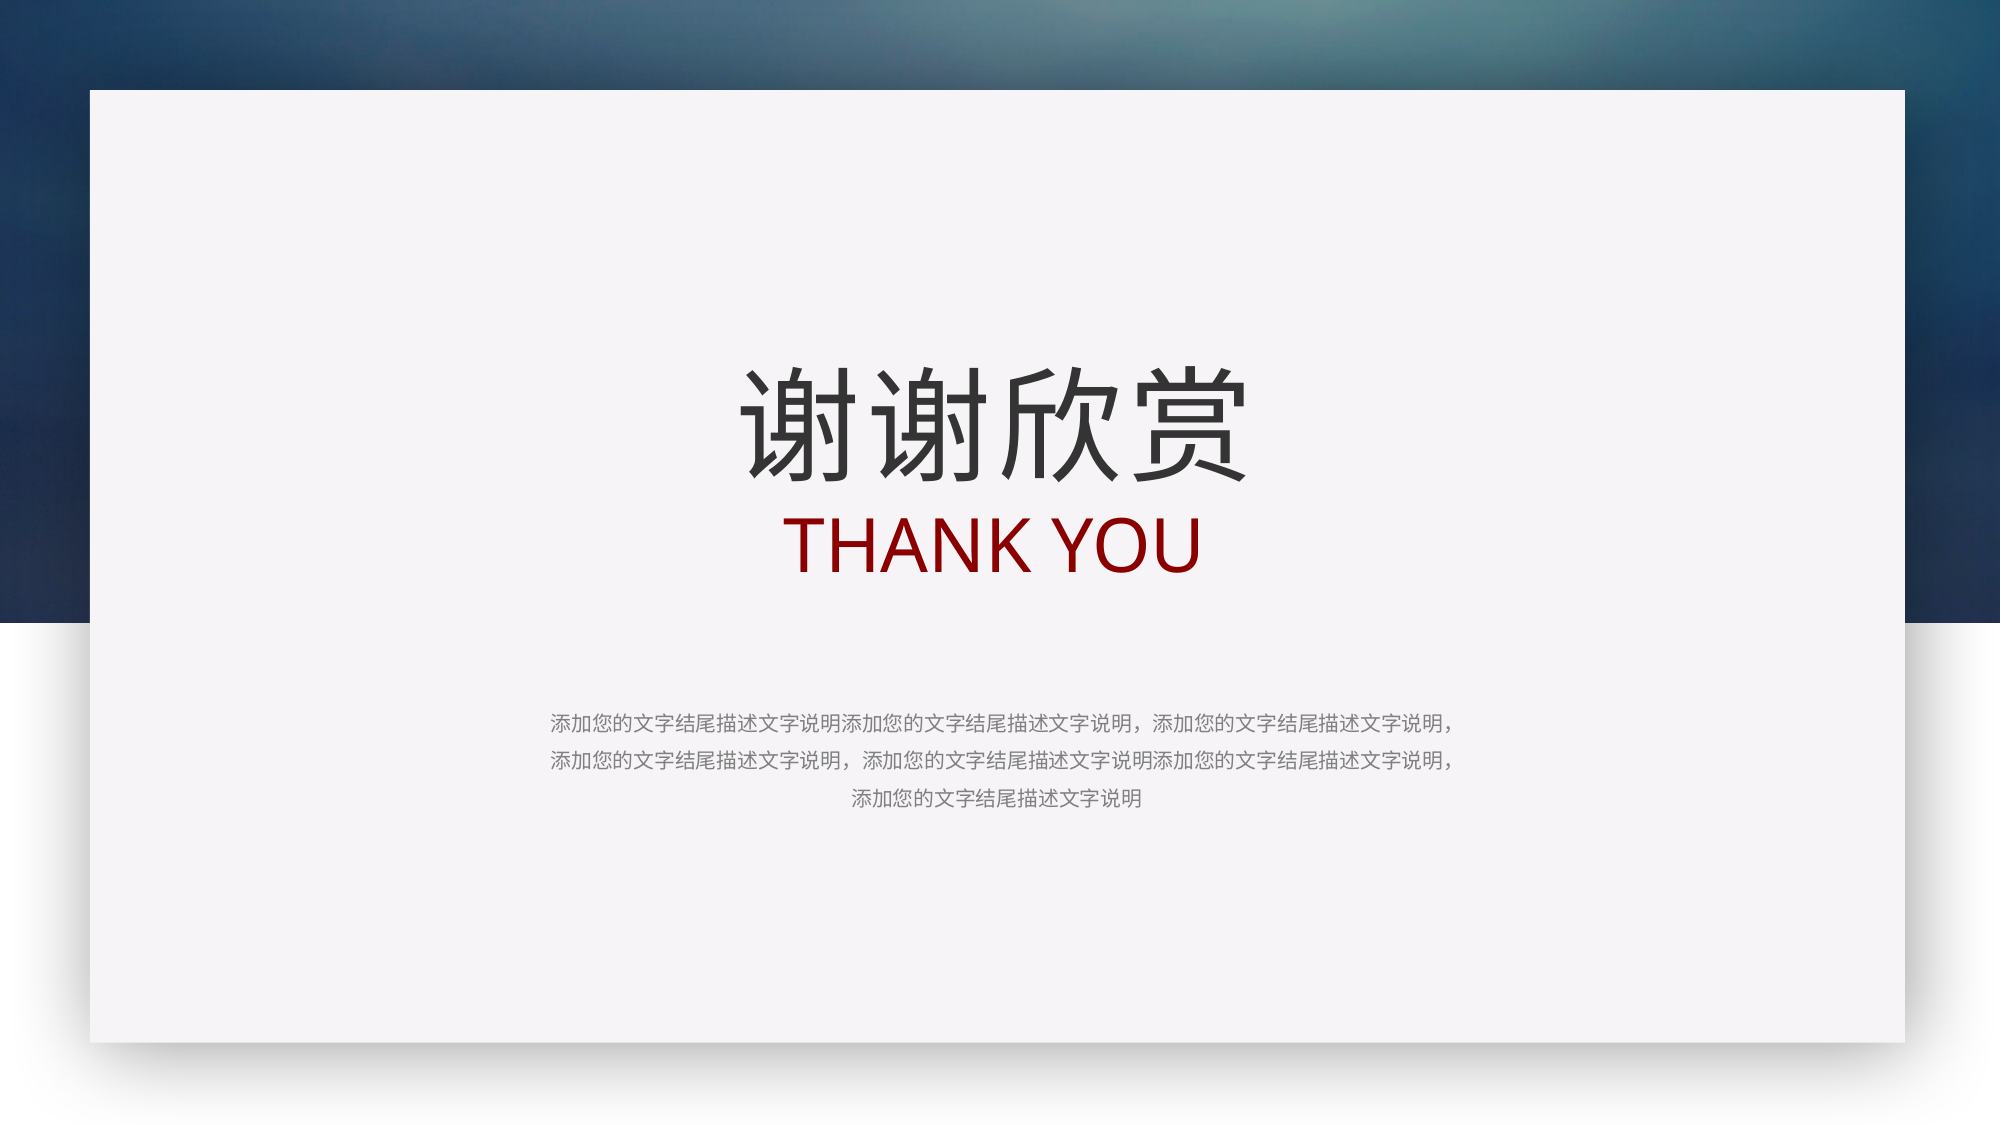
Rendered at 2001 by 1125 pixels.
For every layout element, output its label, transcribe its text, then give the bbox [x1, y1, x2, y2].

picture [0, 0, 2000, 623]
text_box 谢谢欣赏 THANK YOU [703, 340, 1286, 596]
text_box 添加您的文字结尾描述文字说明添加您的文字结尾描述文字说明，添加您的文字结尾描述文字说明，添加您的文字结尾描述文字说明，添加您的文字结尾描述文字说明添加您的文字结尾描述文字说明，添加您的文字结尾描述文字说明 [526, 690, 1467, 893]
